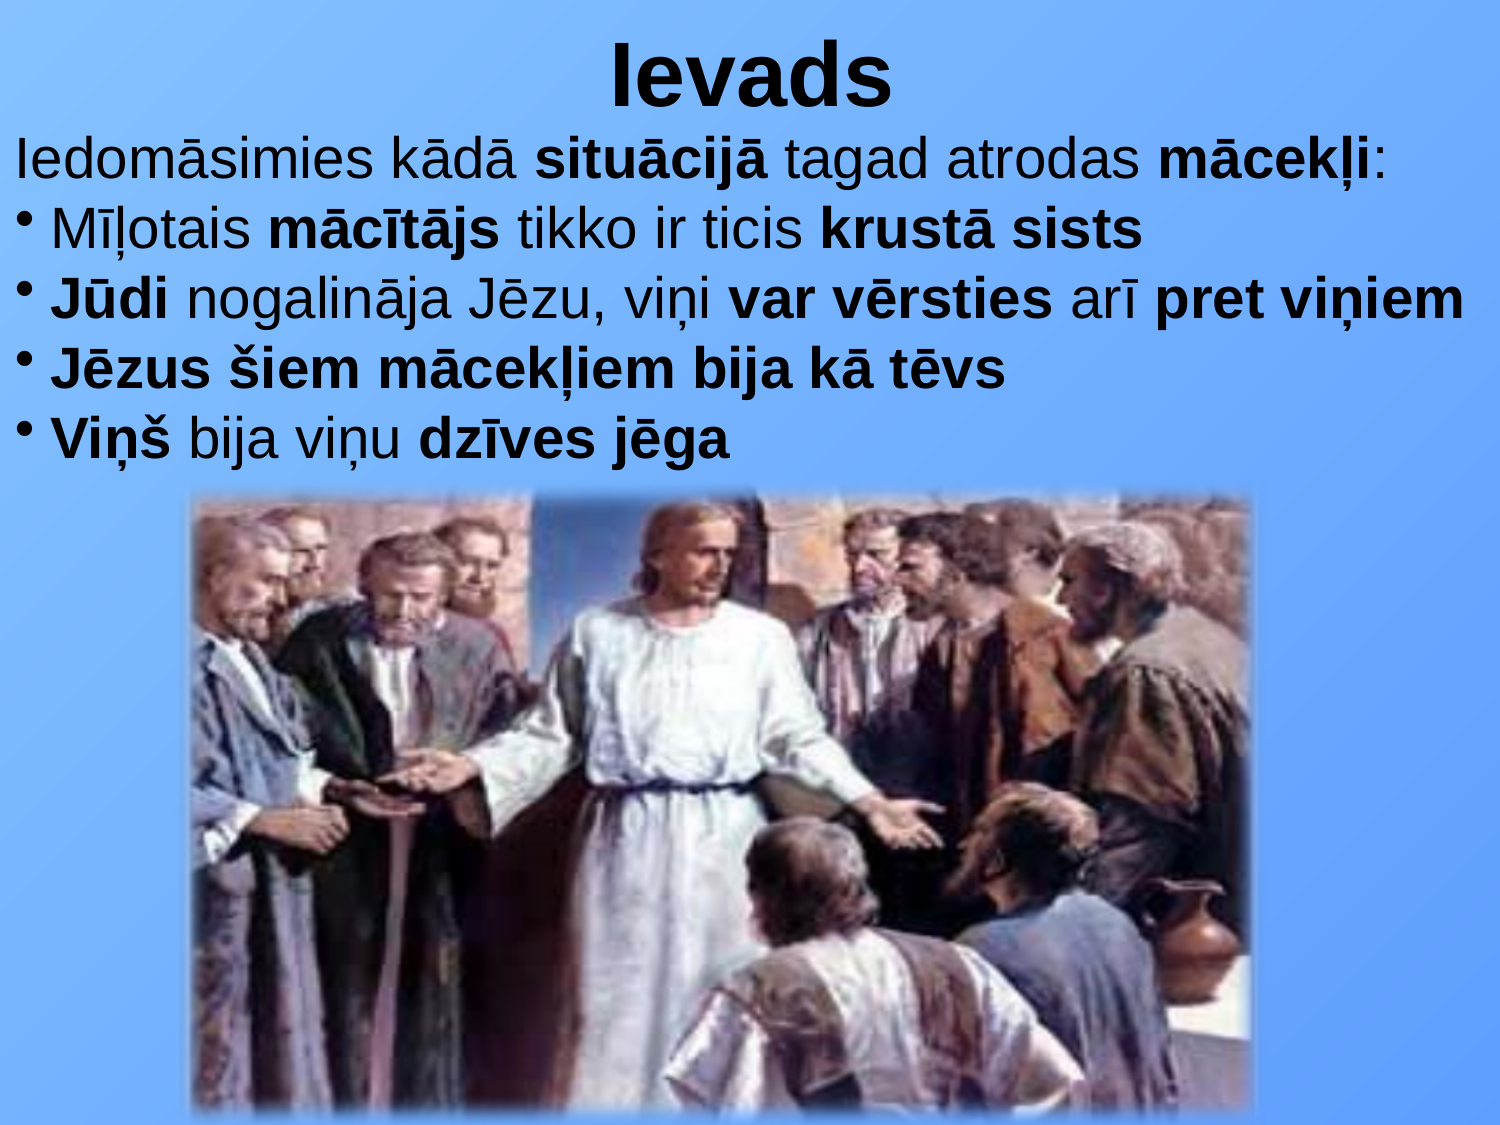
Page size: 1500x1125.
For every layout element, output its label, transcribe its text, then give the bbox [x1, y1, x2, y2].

title Ievads [76, 0, 1428, 113]
picture [175, 480, 1266, 1125]
text_box Iedomāsimies kādā situācijā tagad atrodas mācekļi: Mīļotais mācītājs tikko ir ticis krustā sists Jūdi nogalināja Jēzu, viņi var vērsties arī pret viņiem Jēzus šiem mācekļiem bija kā tēvs Viņš bija viņu dzīves jēga [0, 113, 1500, 478]
